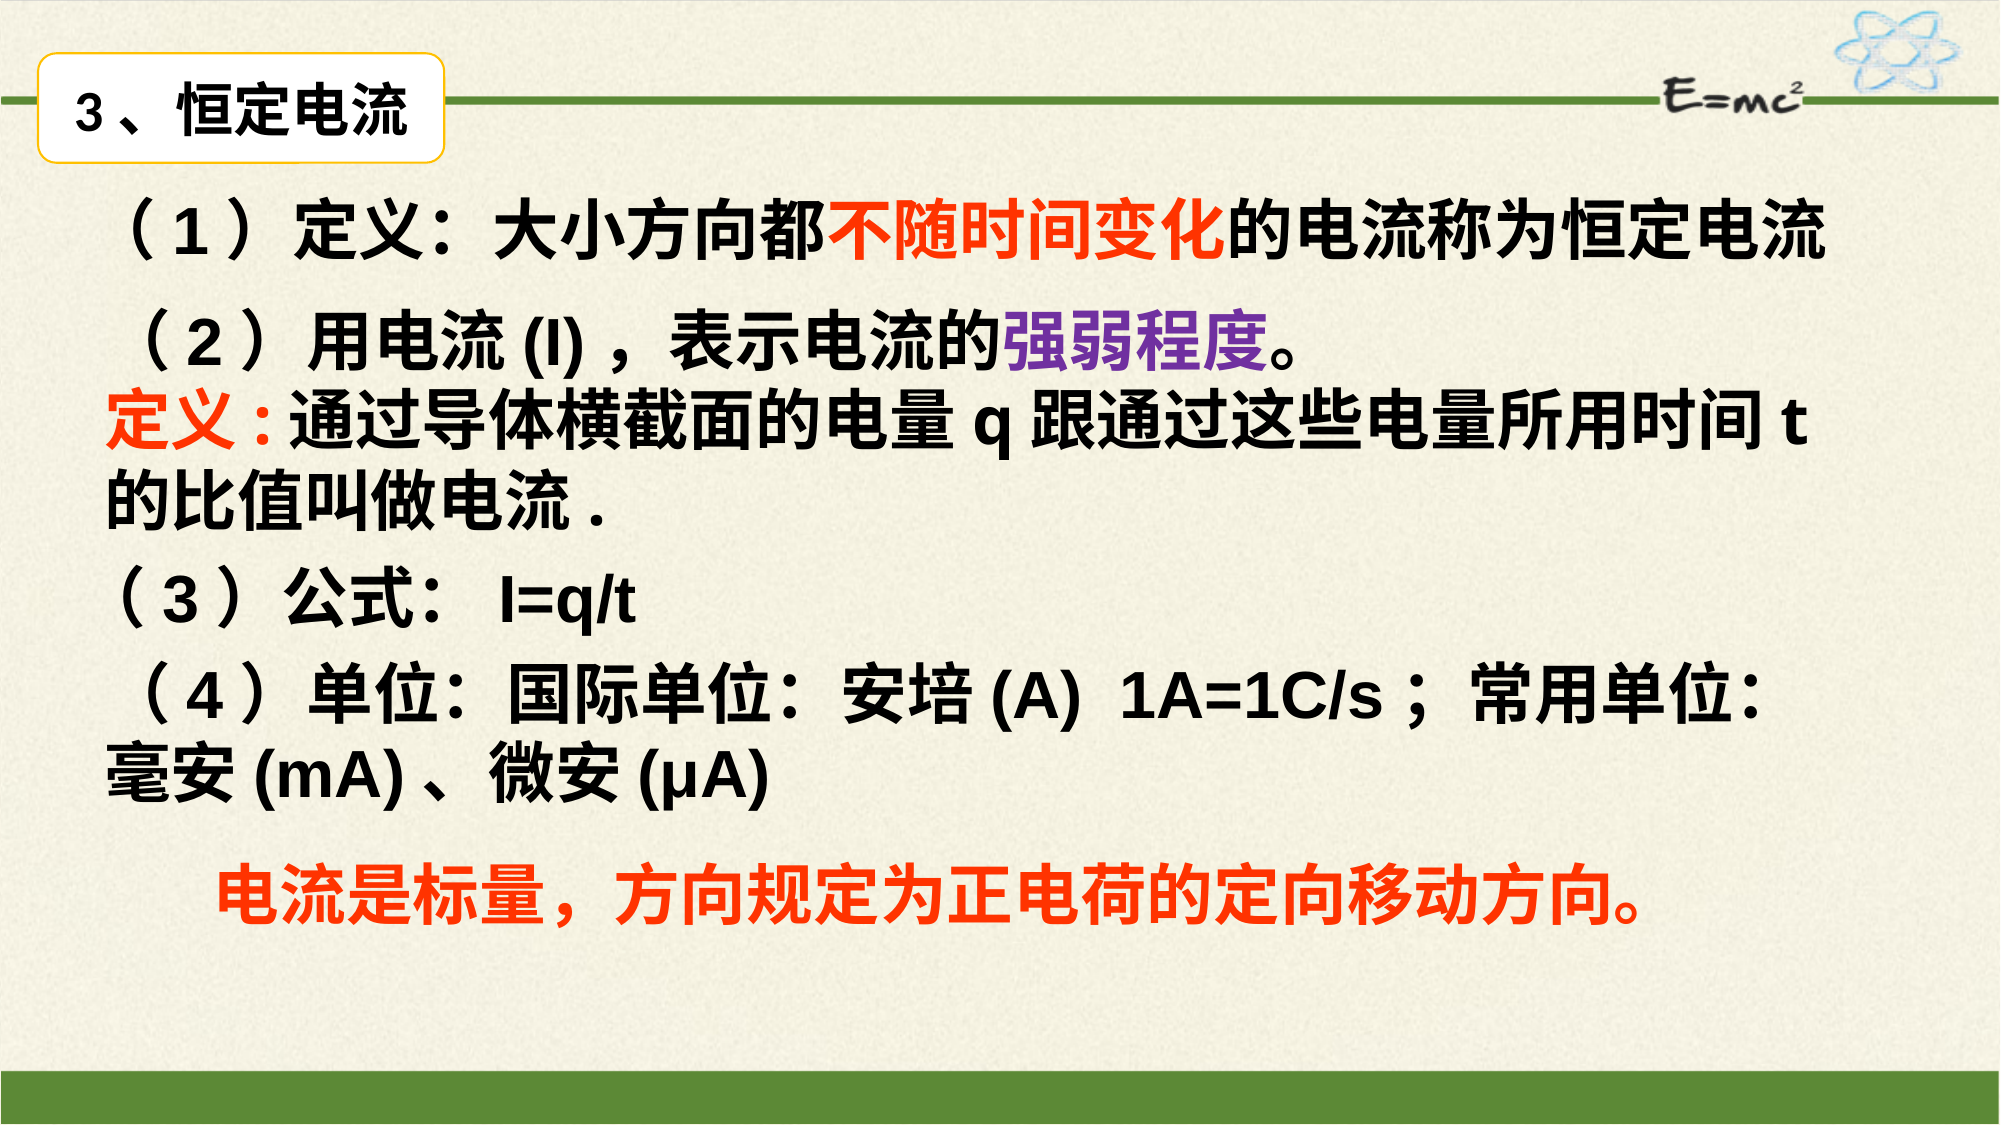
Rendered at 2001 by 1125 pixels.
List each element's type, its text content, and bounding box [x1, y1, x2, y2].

text_box 3、恒定电流 [36, 52, 446, 164]
text_box （2）用电流(I)，表示电流的强弱程度。 定义:通过导体横截面的电量q跟通过这些电量所用时间t的比值叫做电流. [89, 290, 1828, 546]
text_box （4）单位：国际单位：安培(A) 1A=1C/s；常用单位：毫安(mA)、微安(μA) [89, 643, 1828, 819]
picture [0, 0, 2001, 1125]
text_box （1）定义：大小方向都不随时间变化的电流称为恒定电流 [74, 180, 1842, 275]
text_box （3）公式：I=q/t [64, 548, 652, 643]
text_box 电流是标量，方向规定为正电荷的定向移动方向。 [198, 845, 1697, 941]
